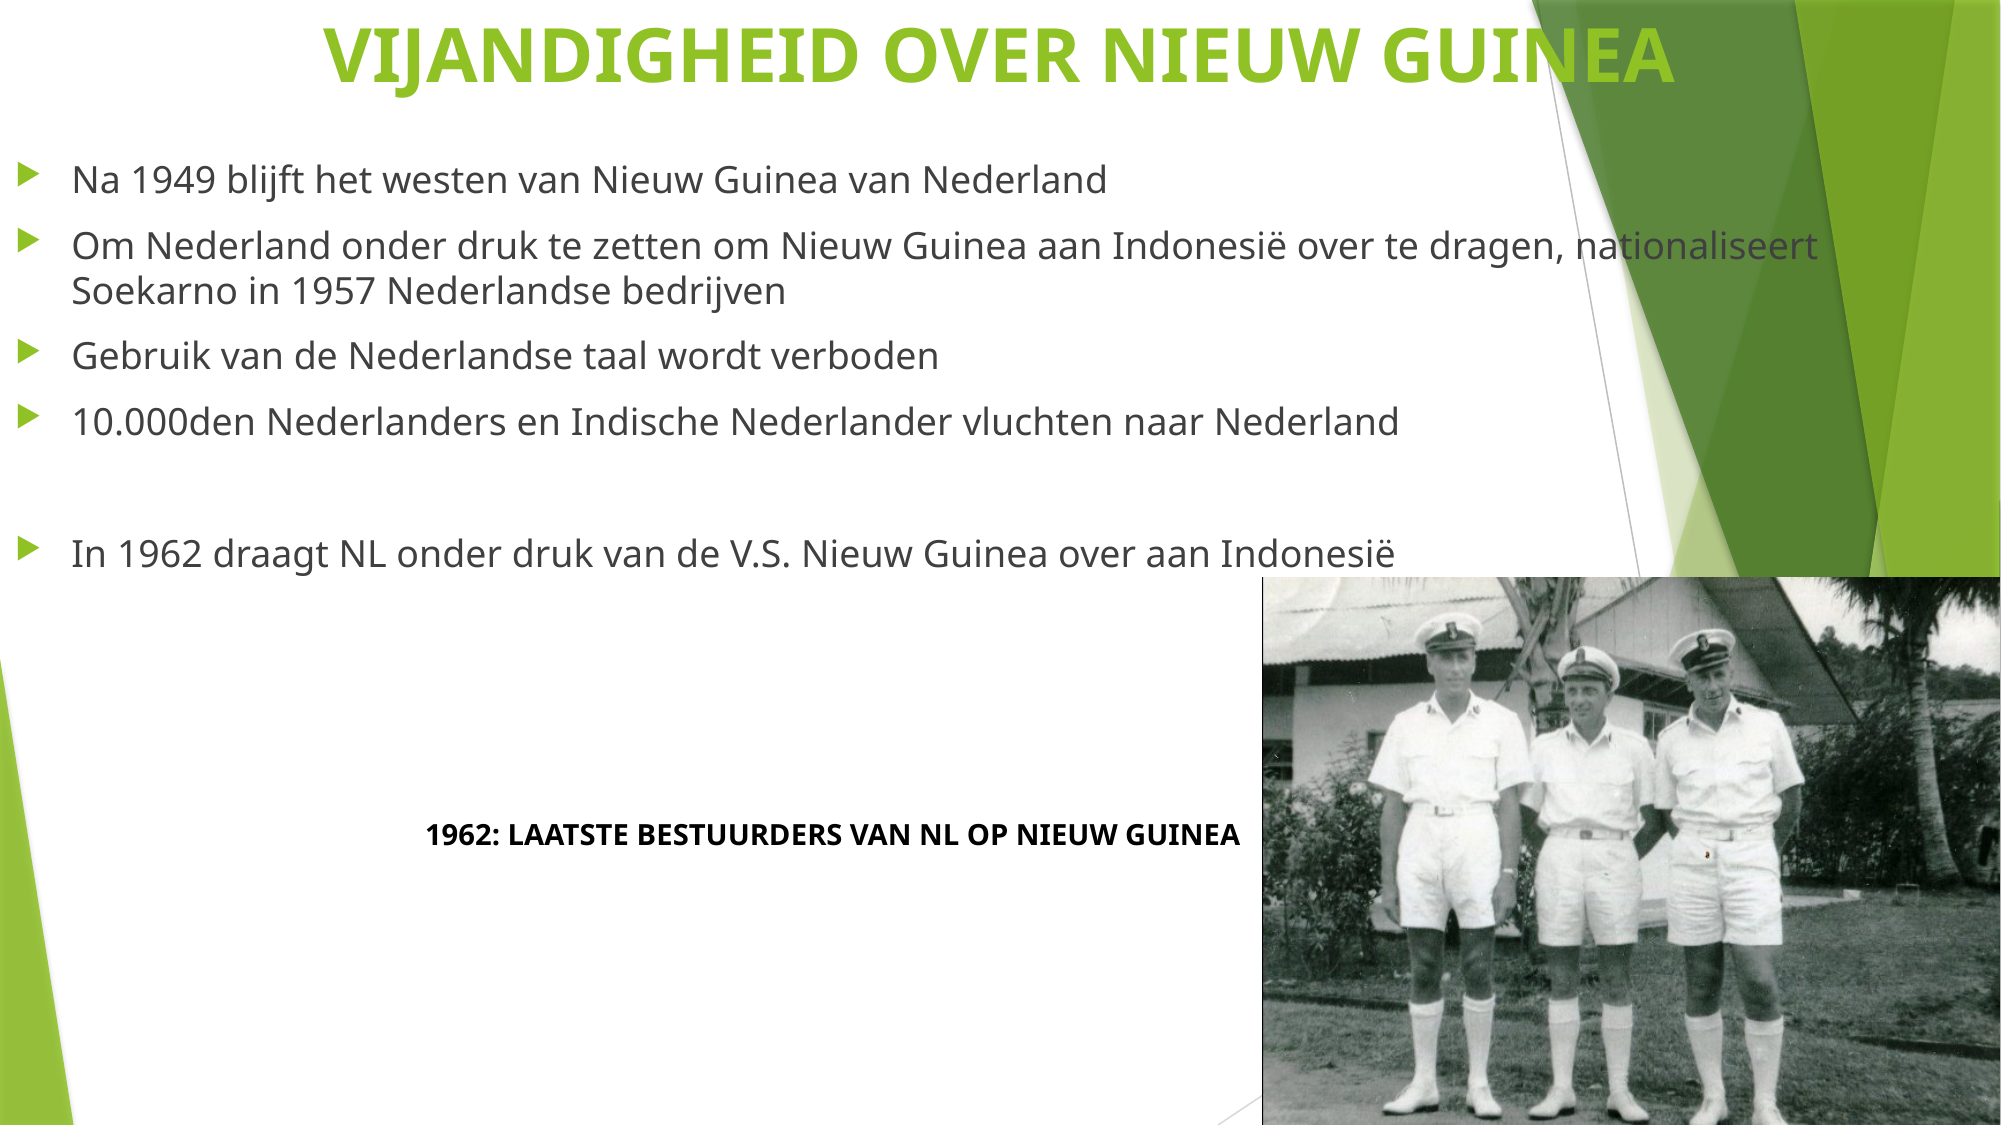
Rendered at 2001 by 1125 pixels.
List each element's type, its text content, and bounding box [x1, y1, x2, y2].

title VIJANDIGHEID OVER NIEUW GUINEA [0, 0, 2000, 148]
list Na 1949 blijft het westen van Nieuw Guinea van Nederland Om Nederland onder druk te zetten om Nieuw Guinea aan Indonesië over te dragen, nationaliseert Soekarno in 1957 Nederlandse bedrijven Gebruik van de Nederlandse taal wordt verboden 10.000den Nederlanders en Indische Nederlander vluchten naar Nederland In 1962 draagt NL onder druk van de V.S. Nieuw Guinea over aan Indonesië [0, 148, 2000, 1125]
text_box 1962: LAATSTE BESTUURDERS VAN NL OP NIEUW GUINEA [410, 808, 1256, 859]
picture [1261, 576, 2000, 1125]
